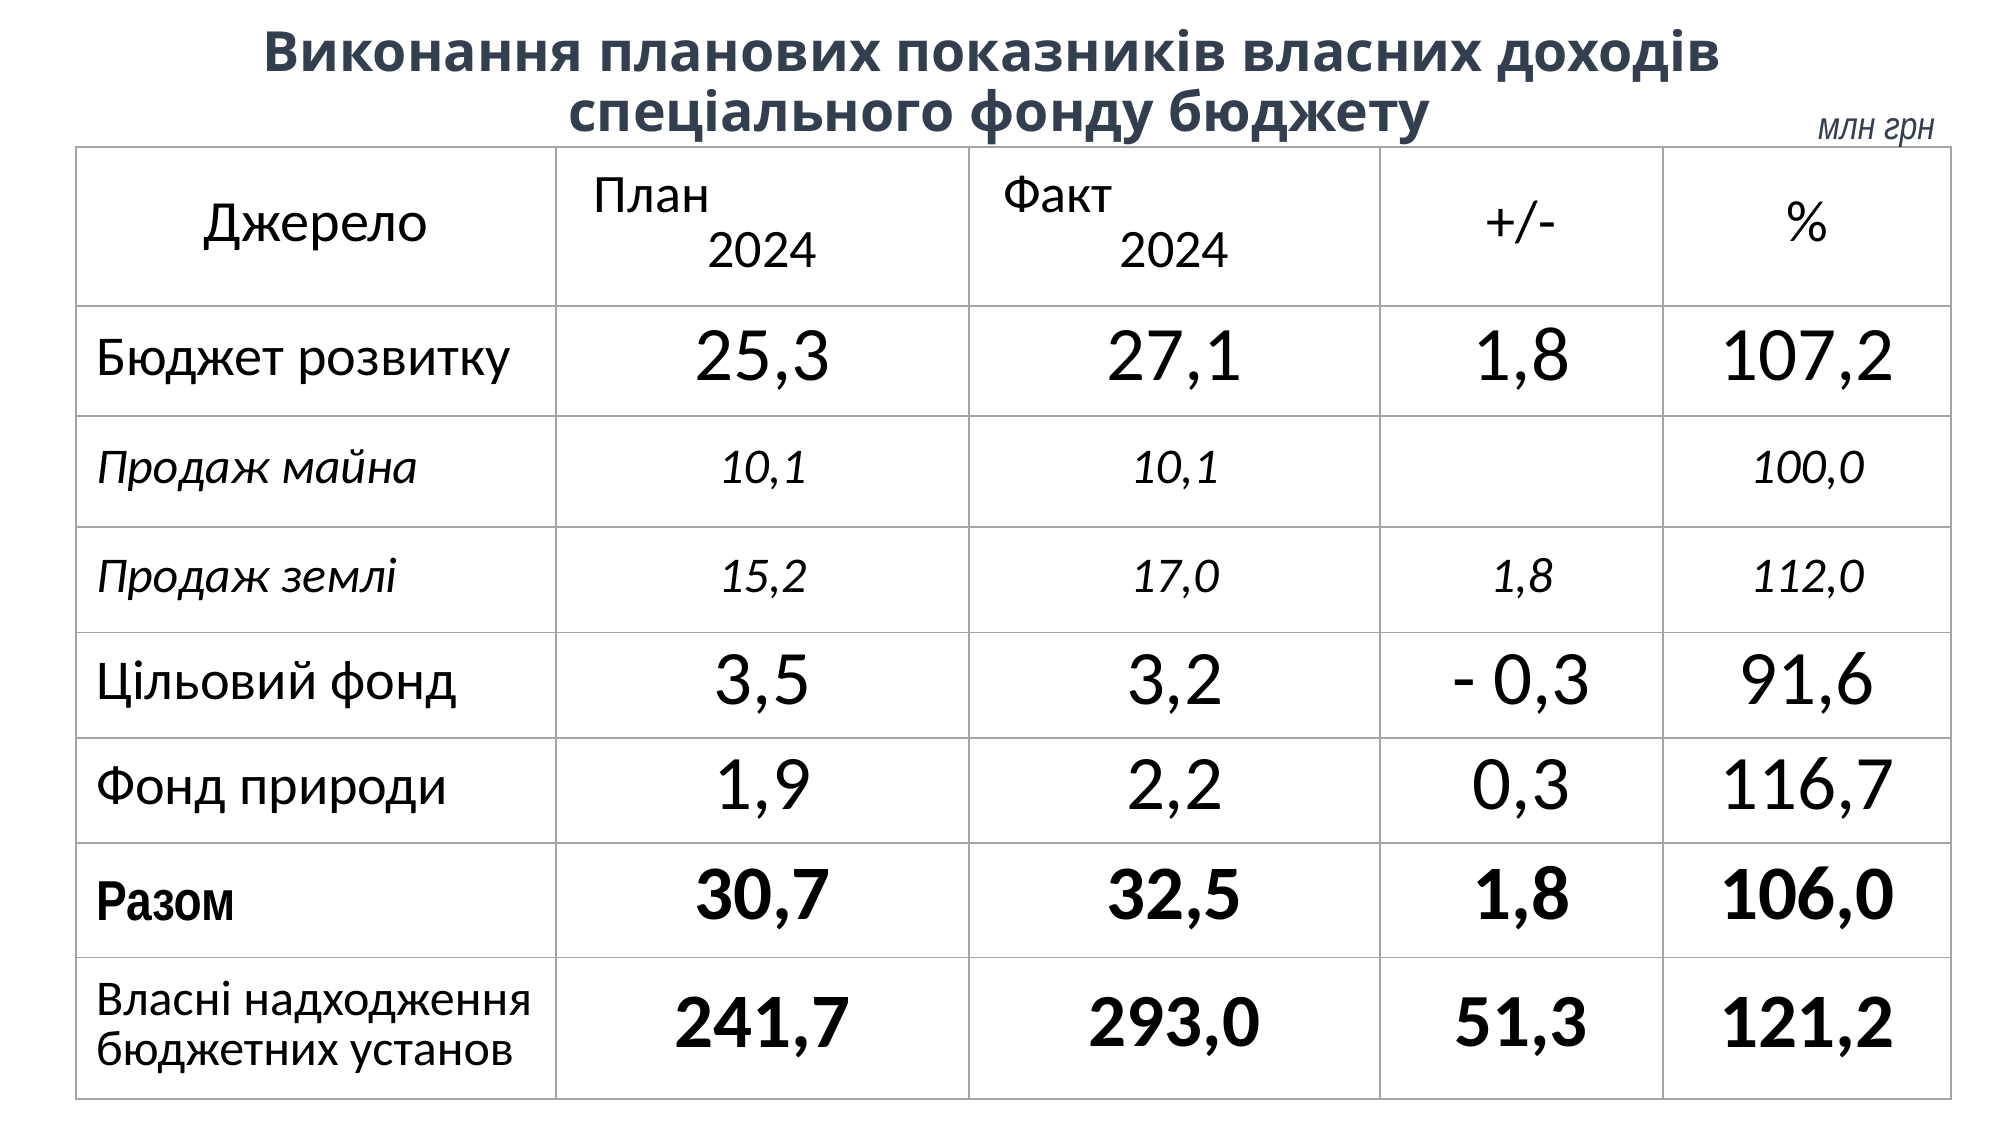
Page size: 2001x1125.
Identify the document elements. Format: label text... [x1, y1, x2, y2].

table_cell 25,3 [557, 307, 968, 415]
table_cell 106,0 [1664, 844, 1950, 957]
table_cell 1,9 [557, 739, 968, 842]
table_cell 1,8 [1381, 844, 1662, 957]
table_header Джерело [77, 157, 555, 305]
table_cell 100,0 [1664, 417, 1950, 526]
table_cell Продаж майна [77, 417, 555, 526]
table_cell 2,2 [970, 739, 1379, 842]
table_cell Власні надходження бюджетних установ [77, 958, 555, 1098]
table_cell 0,3 [1381, 739, 1662, 842]
table_cell 107,2 [1664, 307, 1950, 415]
table_cell Фонд природи [77, 739, 555, 842]
table_cell 32,5 [970, 844, 1379, 957]
table_header % [1664, 157, 1950, 305]
table_cell 116,7 [1664, 739, 1950, 842]
table_cell 51,3 [1381, 958, 1662, 1098]
table_cell Продаж землі [77, 528, 555, 632]
table_cell 15,2 [557, 528, 968, 632]
table_cell 30,7 [557, 844, 968, 957]
table_cell 17,0 [970, 528, 1379, 632]
table_cell [1381, 417, 1662, 526]
table_cell Разом [77, 844, 555, 957]
table_cell 91,6 [1664, 633, 1950, 737]
table_cell 121,2 [1664, 958, 1950, 1098]
table_cell 10,1 [557, 417, 968, 526]
table_cell - 0,3 [1381, 633, 1662, 737]
table_cell 112,0 [1664, 528, 1950, 632]
table_header Факт 2024 [970, 157, 1379, 305]
table_cell 1,8 [1381, 528, 1662, 632]
table_cell 3,5 [557, 633, 968, 737]
table_header +/- [1381, 157, 1662, 305]
table_header План 2024 [557, 157, 968, 305]
table_cell Бюджет розвитку [77, 307, 555, 415]
table_cell 1,8 [1381, 307, 1662, 415]
text_box Виконання планових показників власних доходів спеціального фонду бюджету [23, 10, 1977, 157]
table_cell 293,0 [970, 958, 1379, 1098]
table_cell 27,1 [970, 307, 1379, 415]
table_cell 241,7 [557, 958, 968, 1098]
table_cell 10,1 [970, 417, 1379, 526]
table_cell 3,2 [970, 633, 1379, 737]
table_cell Цільовий фонд [77, 633, 555, 737]
